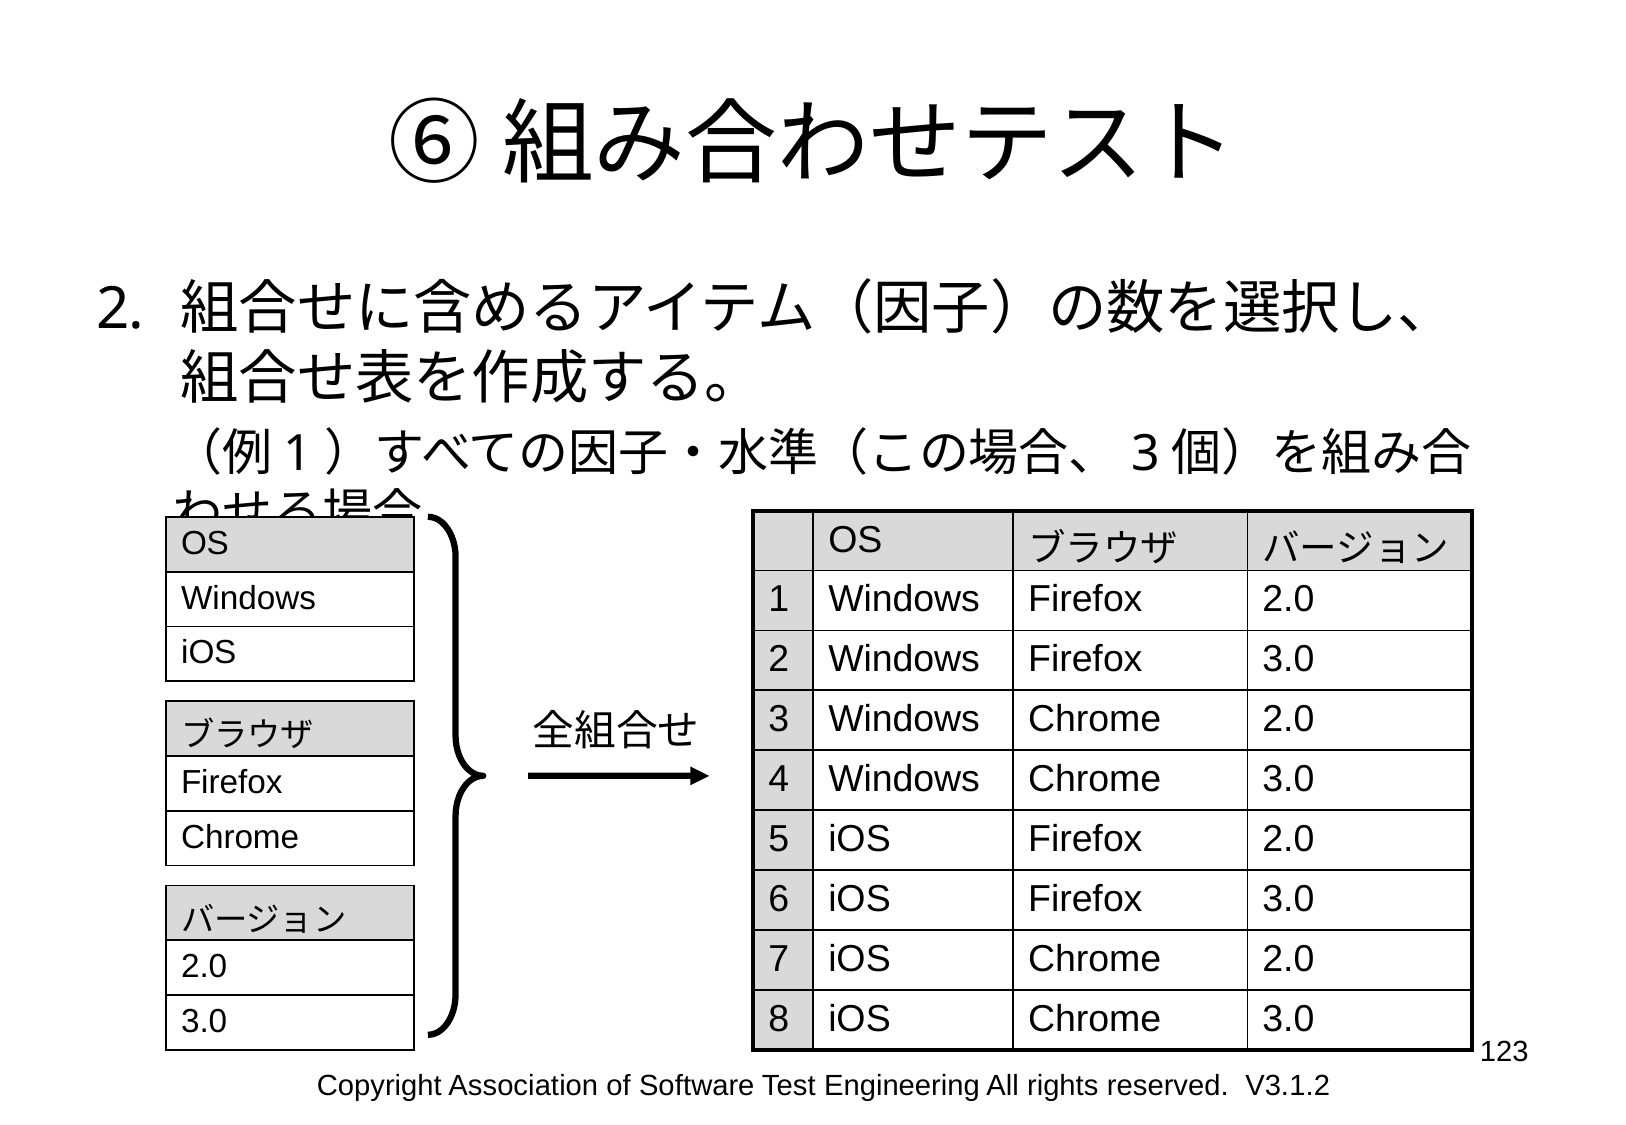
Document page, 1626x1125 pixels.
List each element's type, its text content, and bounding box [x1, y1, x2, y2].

table_cell 1 [755, 571, 812, 630]
table_cell Windows [167, 573, 413, 626]
table_header OS [814, 513, 1012, 570]
list 組合せに含めるアイテム（因子）の数を選択し、 組合せ表を作成する。 [80, 262, 1544, 1006]
table_header バージョン [167, 886, 413, 939]
table_cell Chrome [167, 812, 413, 865]
table_cell 6 [755, 871, 812, 929]
table_cell 3.0 [167, 996, 413, 1049]
table_cell Firefox [1014, 571, 1247, 630]
table_cell Chrome [1014, 691, 1247, 749]
table_cell 8 [755, 991, 812, 1048]
table_cell Windows [814, 631, 1012, 689]
table_cell Chrome [1014, 751, 1247, 809]
table_header OS [167, 518, 413, 571]
text_box [427, 516, 485, 1036]
table_cell iOS [167, 627, 413, 680]
table_cell 4 [755, 751, 812, 809]
table_cell Chrome [1014, 991, 1247, 1048]
table_cell iOS [814, 811, 1012, 869]
table_header バージョン [1248, 513, 1470, 570]
table_header ブラウザ [167, 702, 413, 755]
table_cell 2.0 [1248, 811, 1470, 869]
table_cell 3.0 [1248, 871, 1470, 929]
table_cell 5 [755, 811, 812, 869]
footer Copyright Association of Software Test Engineering All rights reserved. V3.1.2 [233, 1058, 1416, 1103]
table_cell Windows [814, 691, 1012, 749]
table_cell 2.0 [1248, 931, 1470, 989]
table_cell Firefox [1014, 871, 1247, 929]
table_cell Windows [814, 571, 1012, 630]
table_cell 2.0 [1248, 571, 1470, 630]
table_cell Chrome [1014, 931, 1247, 989]
table_cell 3.0 [1248, 751, 1470, 809]
table_cell 2.0 [1248, 691, 1470, 749]
table_cell 7 [755, 931, 812, 989]
table_cell 3 [755, 691, 812, 749]
text_box 全組合せ [518, 696, 715, 762]
title ⑥組み合わせテスト [80, 44, 1544, 233]
table_cell Firefox [1014, 811, 1247, 869]
text_box [528, 769, 710, 783]
table_header ブラウザ [1014, 513, 1247, 570]
table_cell iOS [814, 931, 1012, 989]
table_cell Firefox [1014, 631, 1247, 689]
table_header [755, 513, 812, 570]
table_cell 2.0 [167, 941, 413, 994]
table_cell Firefox [167, 757, 413, 810]
table_cell 3.0 [1248, 631, 1470, 689]
text_box （例1）すべての因子・水準（この場合、3個）を組み合わせる場合 [157, 412, 1530, 548]
table_cell 3.0 [1248, 991, 1470, 1048]
table_cell Windows [814, 751, 1012, 809]
table_cell iOS [814, 871, 1012, 929]
slide_number 123 [1164, 1024, 1544, 1103]
table_cell 2 [755, 631, 812, 689]
table_cell iOS [814, 991, 1012, 1048]
